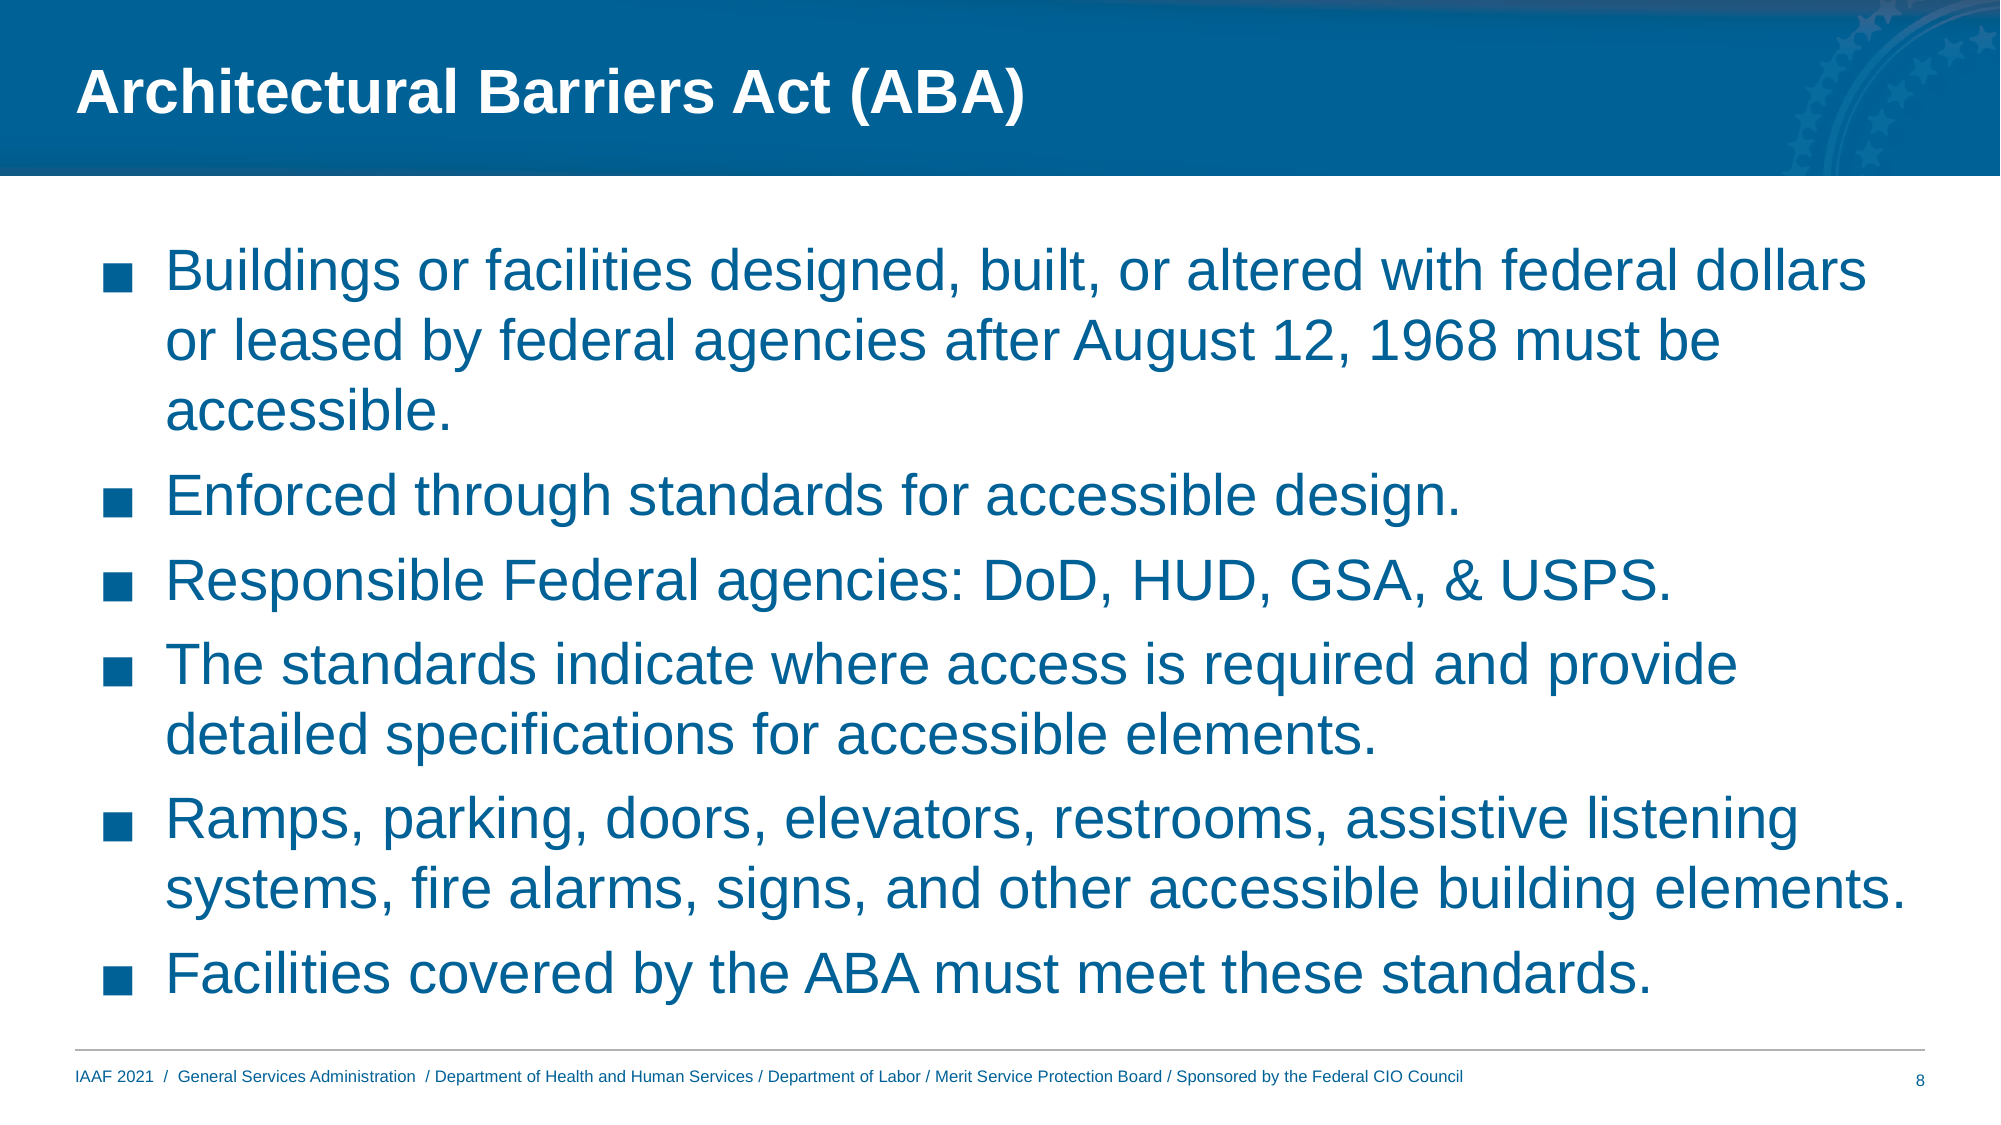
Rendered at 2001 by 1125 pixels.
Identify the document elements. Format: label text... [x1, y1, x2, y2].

slide_number 8 [1880, 1065, 1925, 1095]
title Architectural Barriers Act (ABA) [75, 52, 1800, 128]
list Buildings or facilities designed, built, or altered with federal dollars or leased by federal agencies after August 12, 1968 must be accessible. Enforced through standards for accessible design. Responsible Federal agencies: DoD, HUD, GSA, & USPS. The standards indicate where access is required and provide detailed specifications for accessible elements. Ramps, parking, doors, elevators, restrooms, assistive listening systems, fire alarms, signs, and other accessible building elements. Facilities covered by the ABA must meet these standards. [75, 224, 1925, 1035]
picture [0, 0, 2000, 176]
picture [0, 168, 666, 176]
